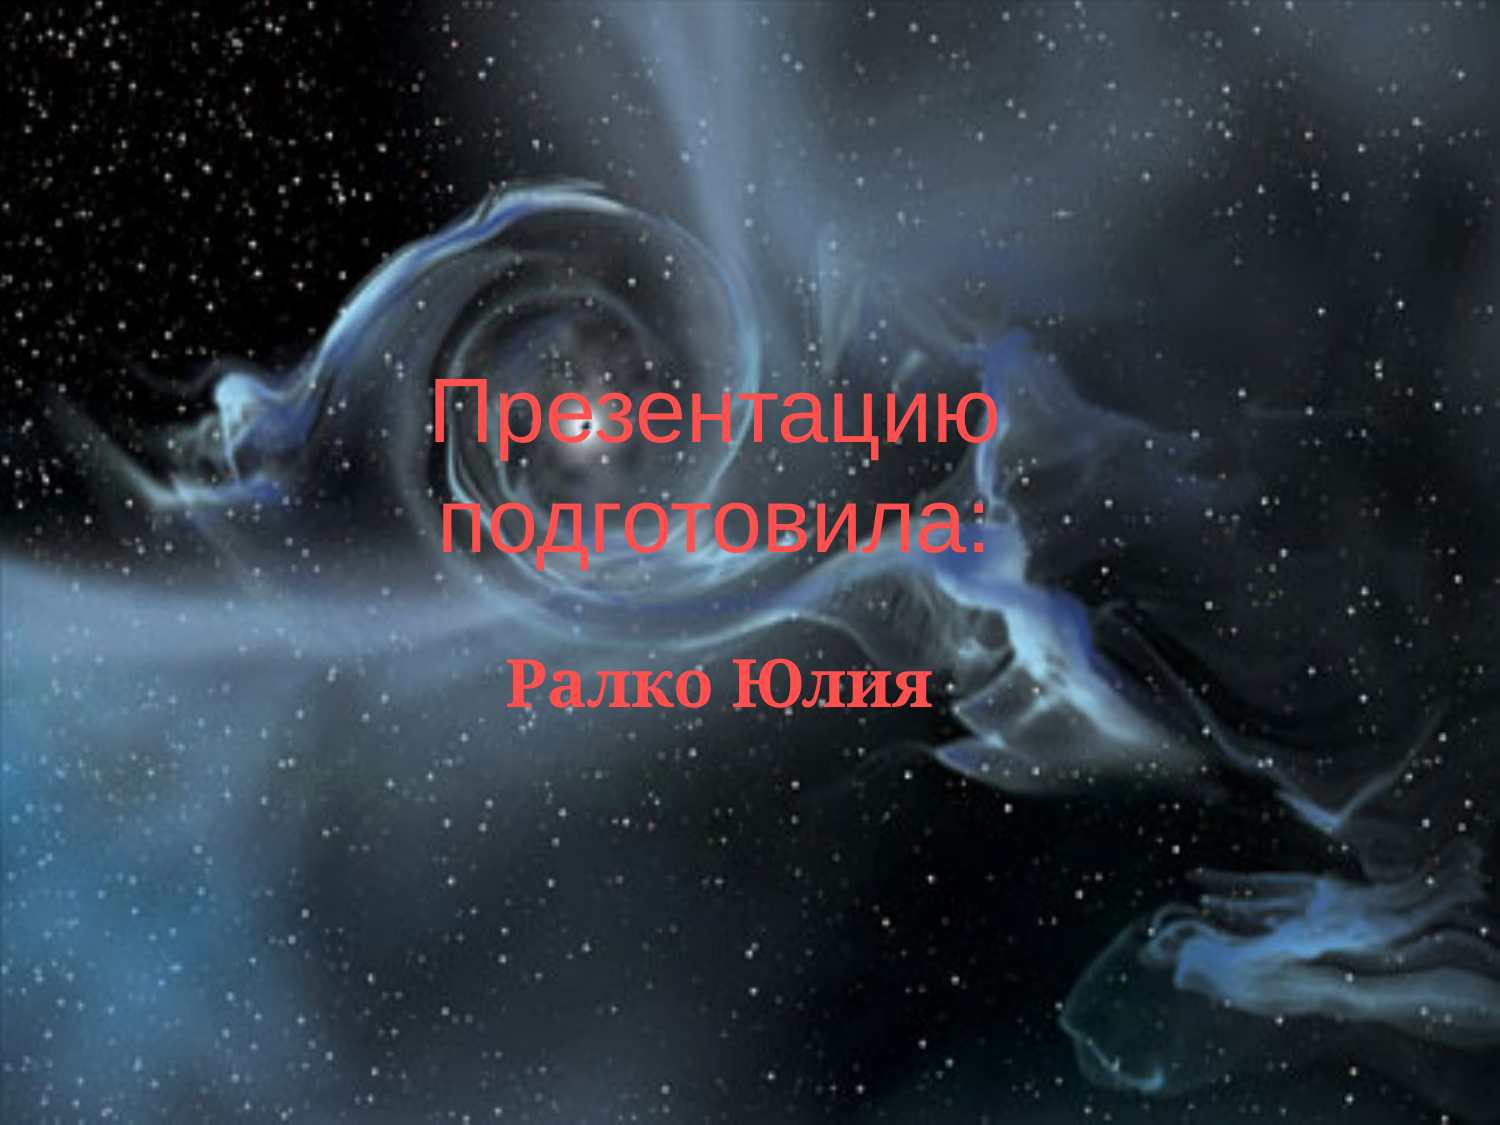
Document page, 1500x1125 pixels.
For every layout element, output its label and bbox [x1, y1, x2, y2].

list [0, 0, 1500, 1125]
